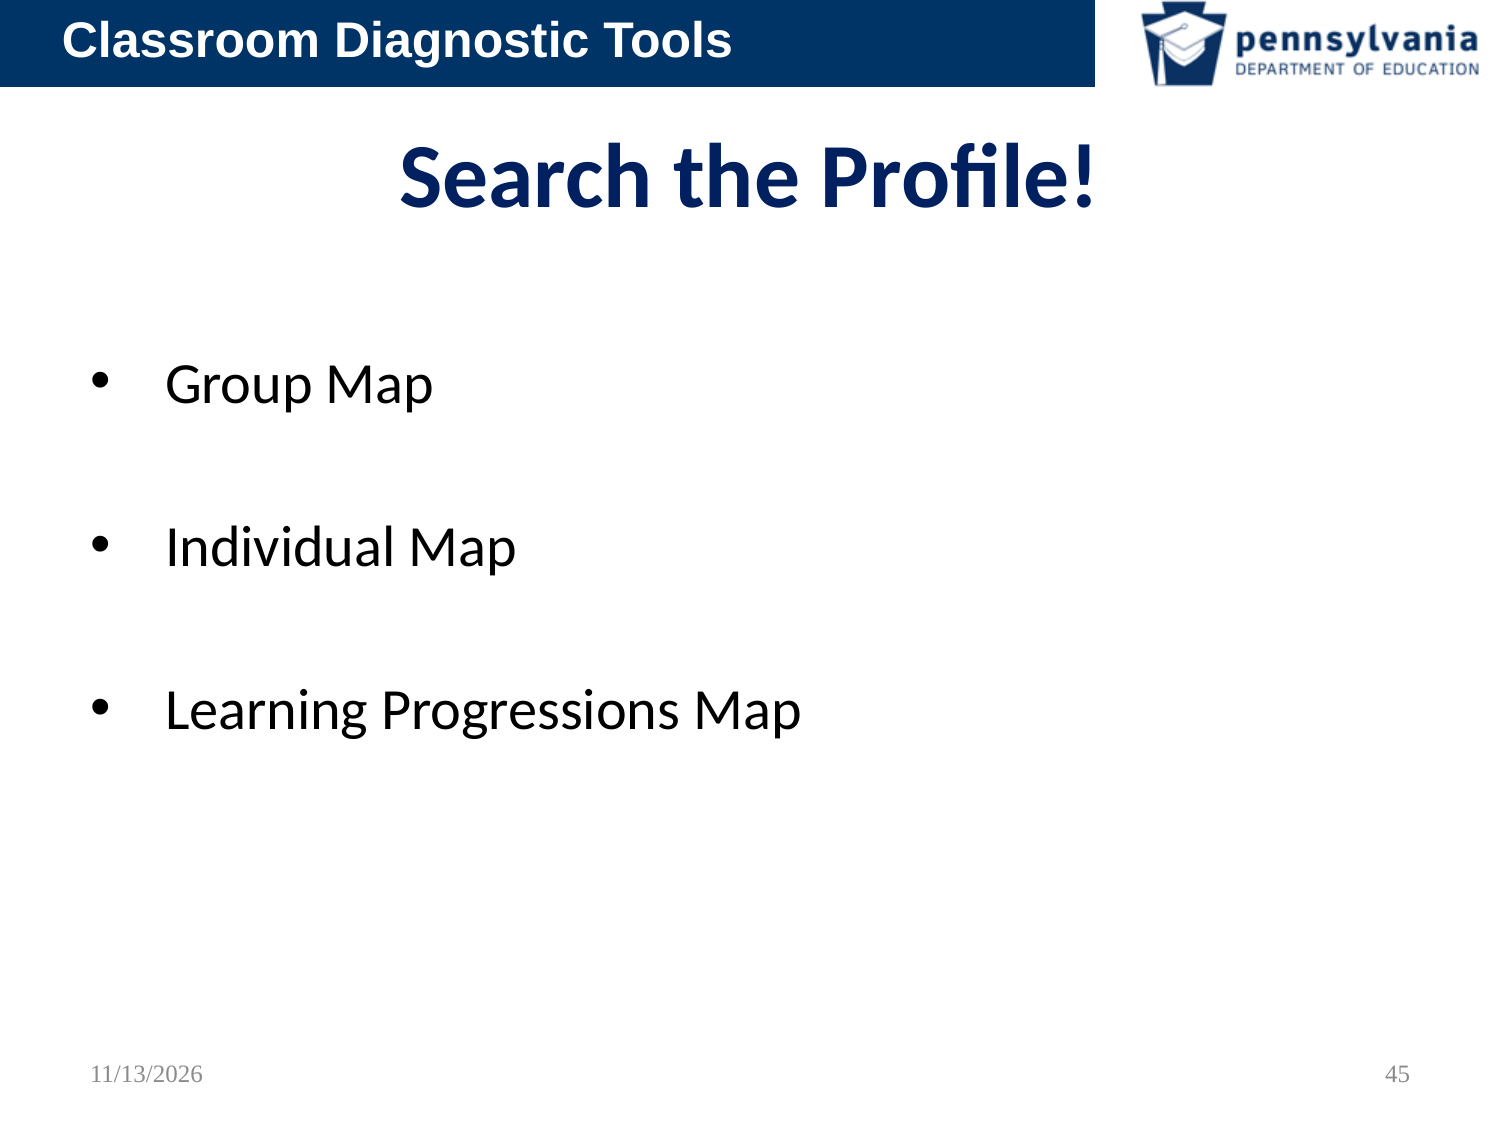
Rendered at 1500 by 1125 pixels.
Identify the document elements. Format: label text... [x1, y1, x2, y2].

picture [1134, 0, 1485, 90]
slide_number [75, 1042, 425, 1103]
slide_number 45 [1074, 1042, 1425, 1103]
list Group Map Individual Map Learning Progressions Map [74, 337, 1426, 1006]
title Search the Profile! [74, 76, 1426, 265]
